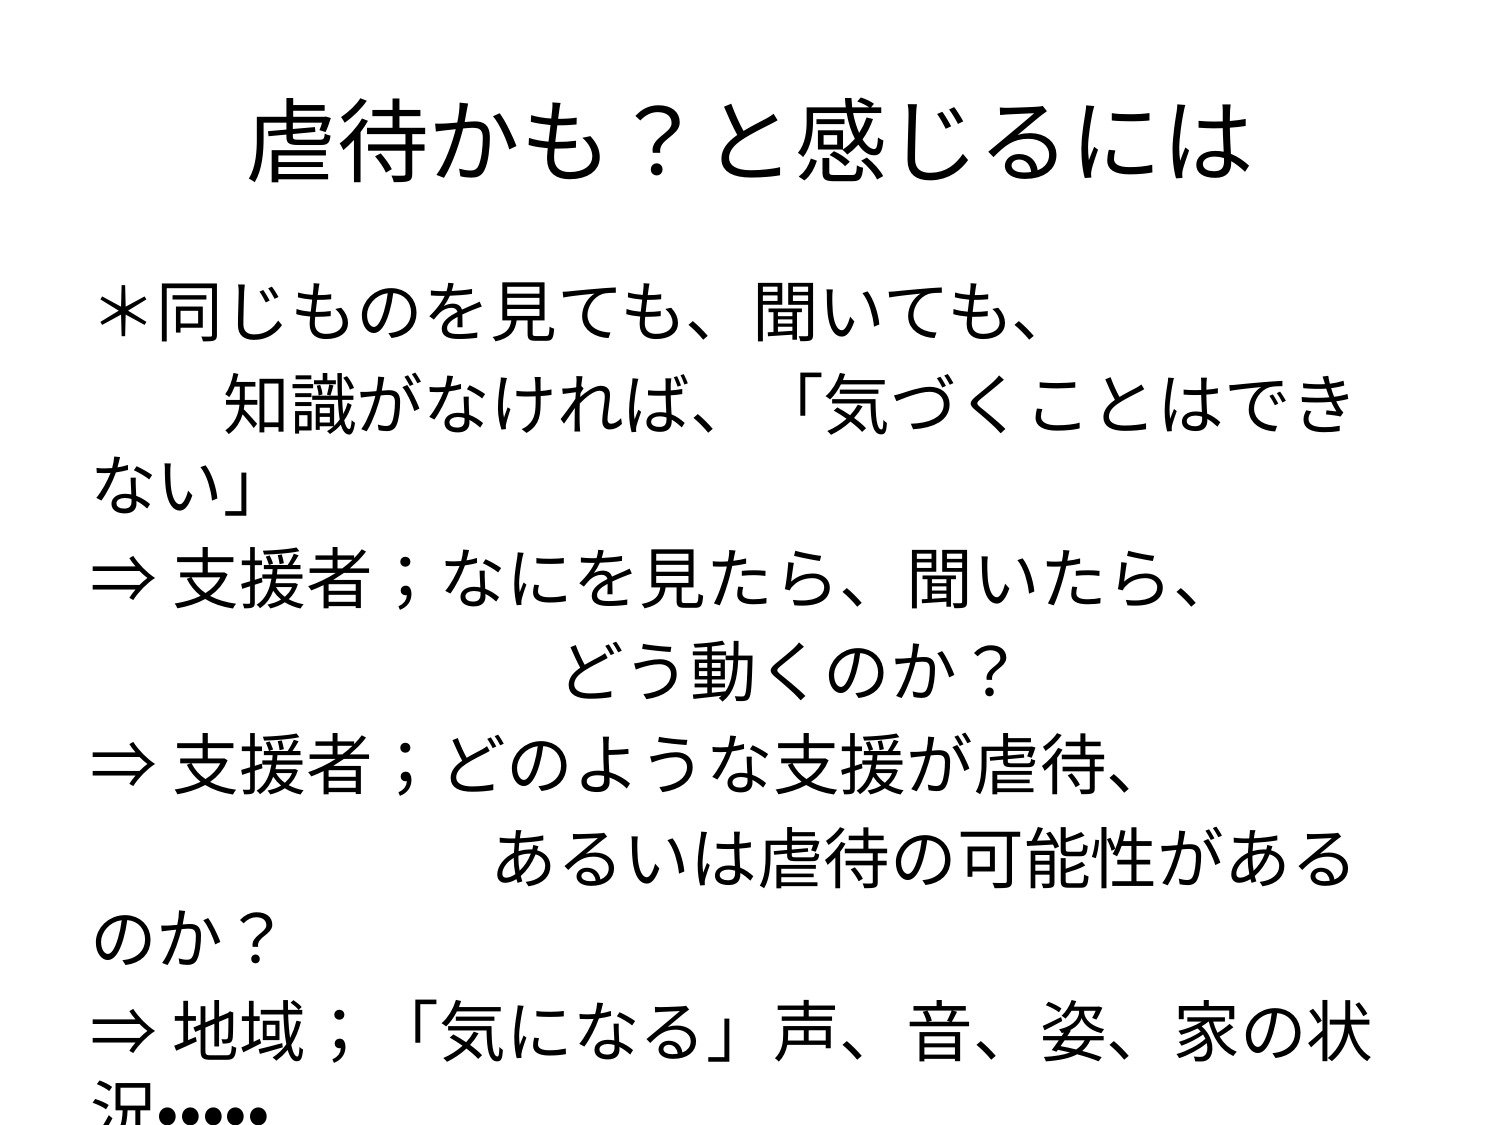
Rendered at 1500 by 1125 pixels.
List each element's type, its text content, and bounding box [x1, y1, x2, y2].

list ＊同じものを見ても、聞いても、 知識がなければ、「気づくことはできない」 ⇒支援者；なにを見たら、聞いたら、 どう動くのか？ ⇒支援者；どのような支援が虐待、 あるいは虐待の可能性があるのか？ ⇒地域；「気になる」声、音、姿、家の状況・・・・・ [75, 262, 1425, 1005]
title 虐待かも？と感じるには [75, 45, 1425, 233]
